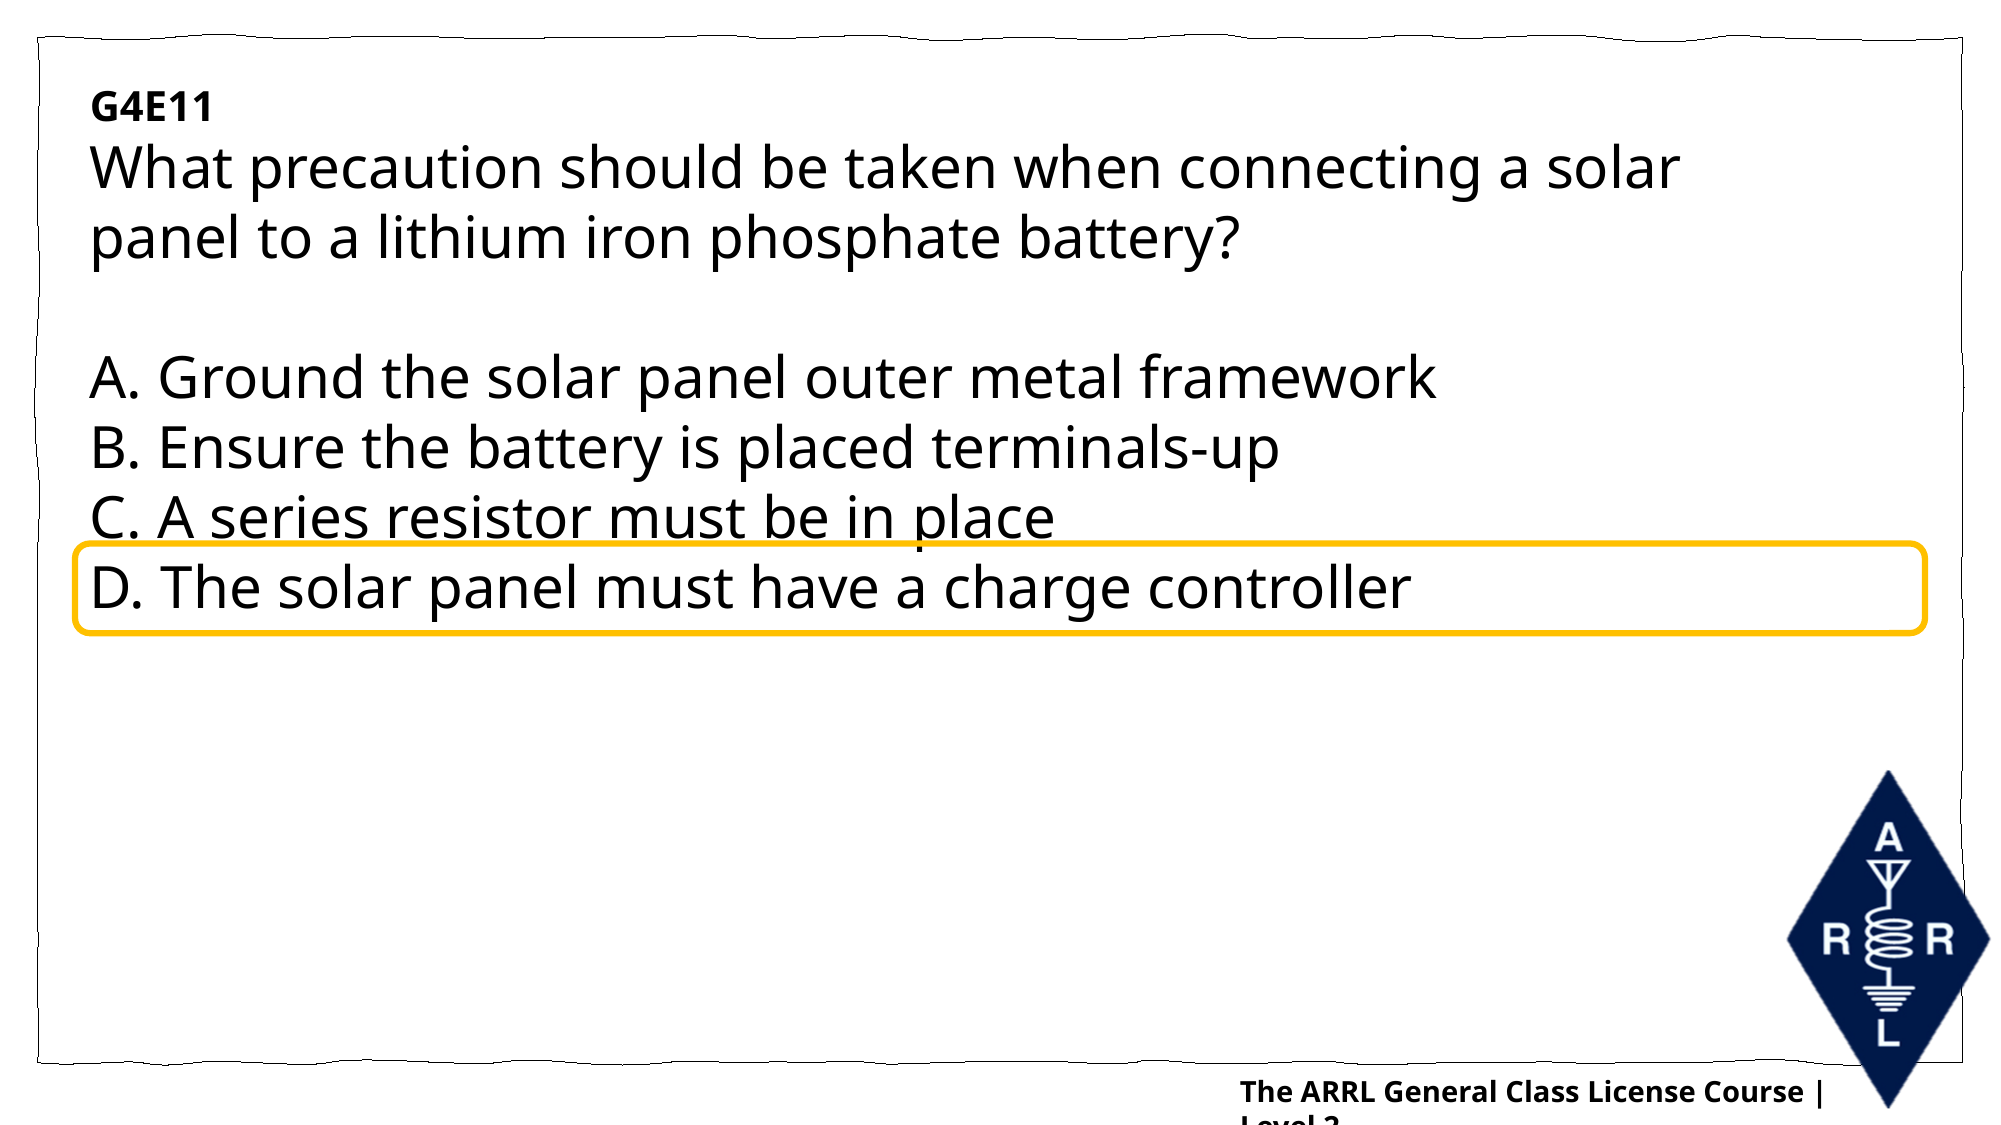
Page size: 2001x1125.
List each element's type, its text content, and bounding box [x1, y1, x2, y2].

picture [1773, 752, 1999, 1125]
text_box G4E11 What precaution should be taken when connecting a solar panel to a lithium iron phosphate battery? A. Ground the solar panel outer metal framework B. Ensure the battery is placed terminals-up C. A series resistor must be in place D. The solar panel must have a charge controller [75, 72, 1850, 550]
text_box [73, 542, 1927, 635]
